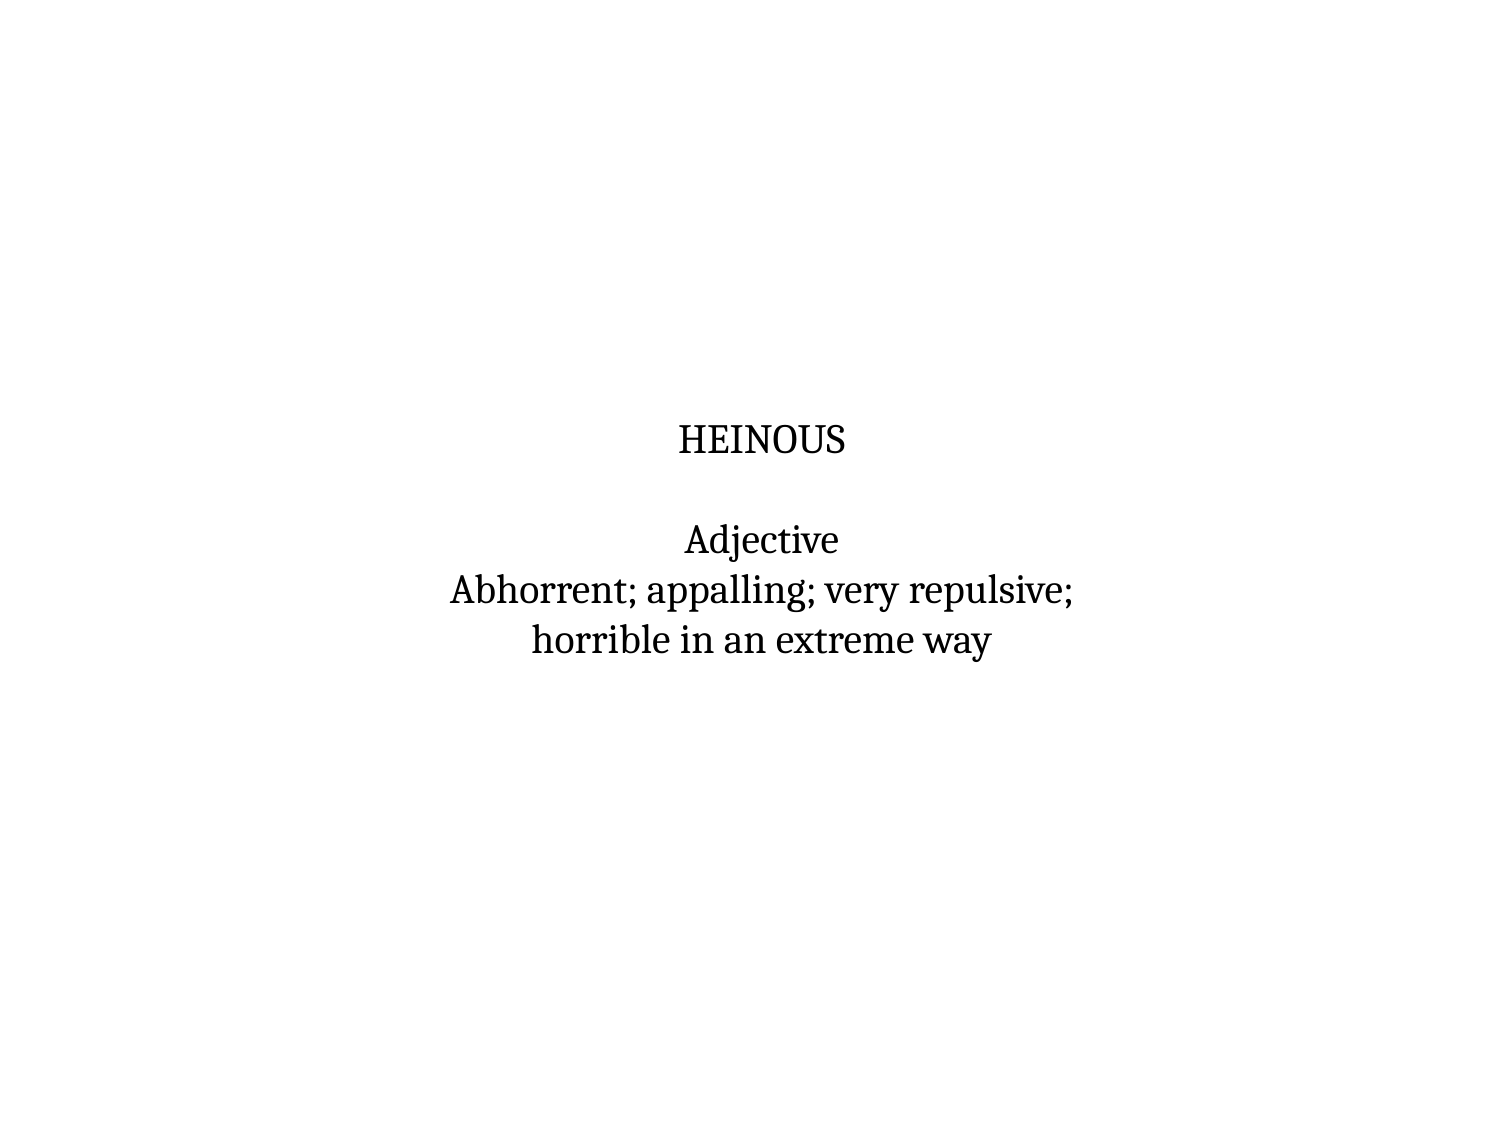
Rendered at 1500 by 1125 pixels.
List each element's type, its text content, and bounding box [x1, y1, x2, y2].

text_box HEINOUS Adjective Abhorrent; appalling; very repulsive; horrible in an extreme way [386, 404, 1137, 670]
